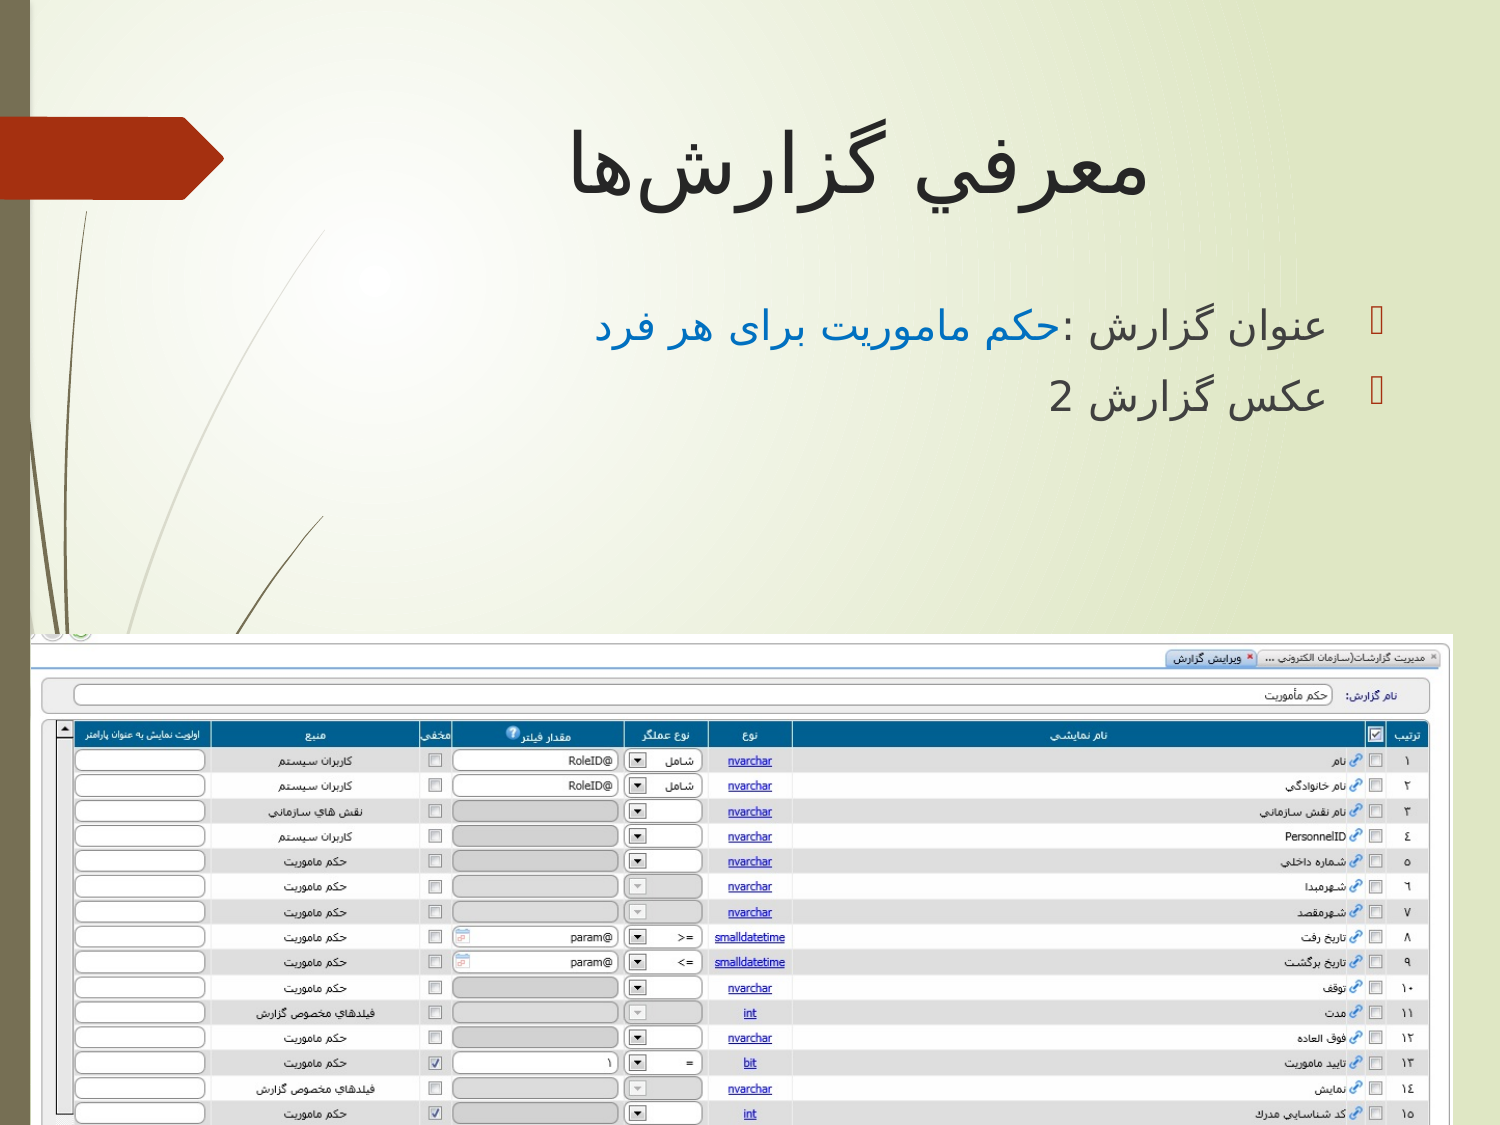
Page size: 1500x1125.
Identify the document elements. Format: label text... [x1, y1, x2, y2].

list عنوان گزارش :حکم ماموریت برای هر فرد عكس گزارش 2 [318, 291, 1400, 633]
picture [31, 634, 1453, 1125]
title معرفي گزارش‌ها [319, 102, 1400, 291]
